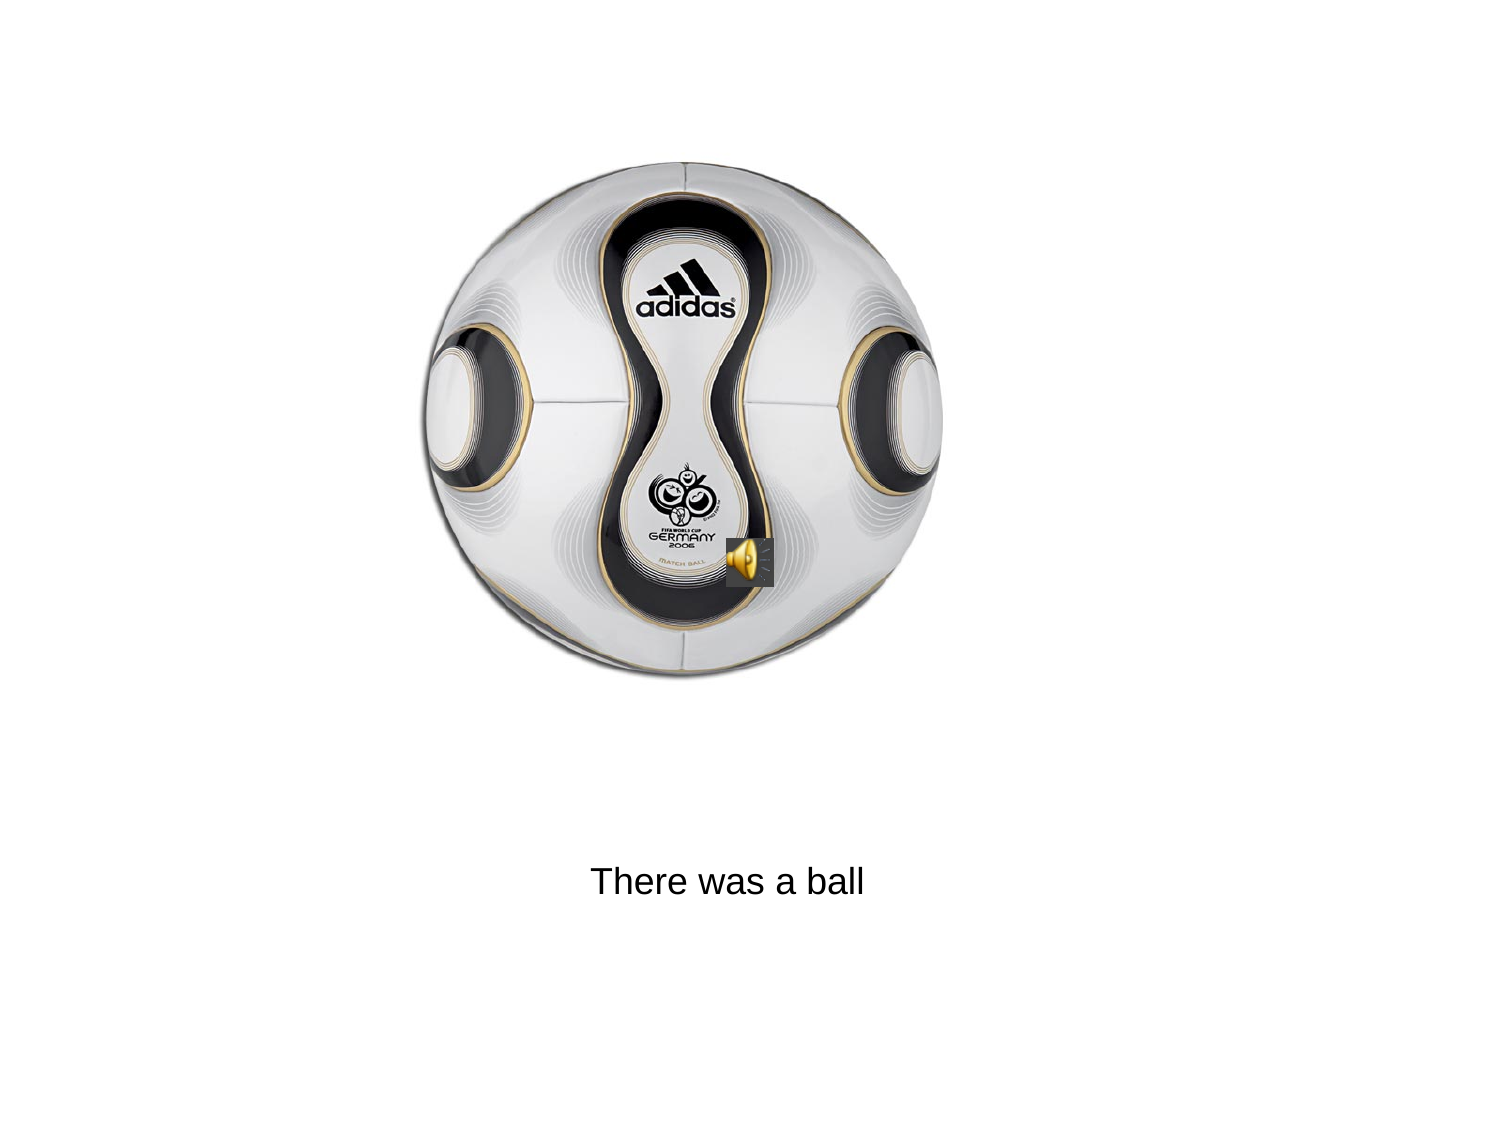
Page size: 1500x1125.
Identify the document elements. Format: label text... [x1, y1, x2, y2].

text_box There was a ball [575, 849, 880, 910]
picture [399, 137, 963, 700]
title [112, 137, 1388, 1001]
